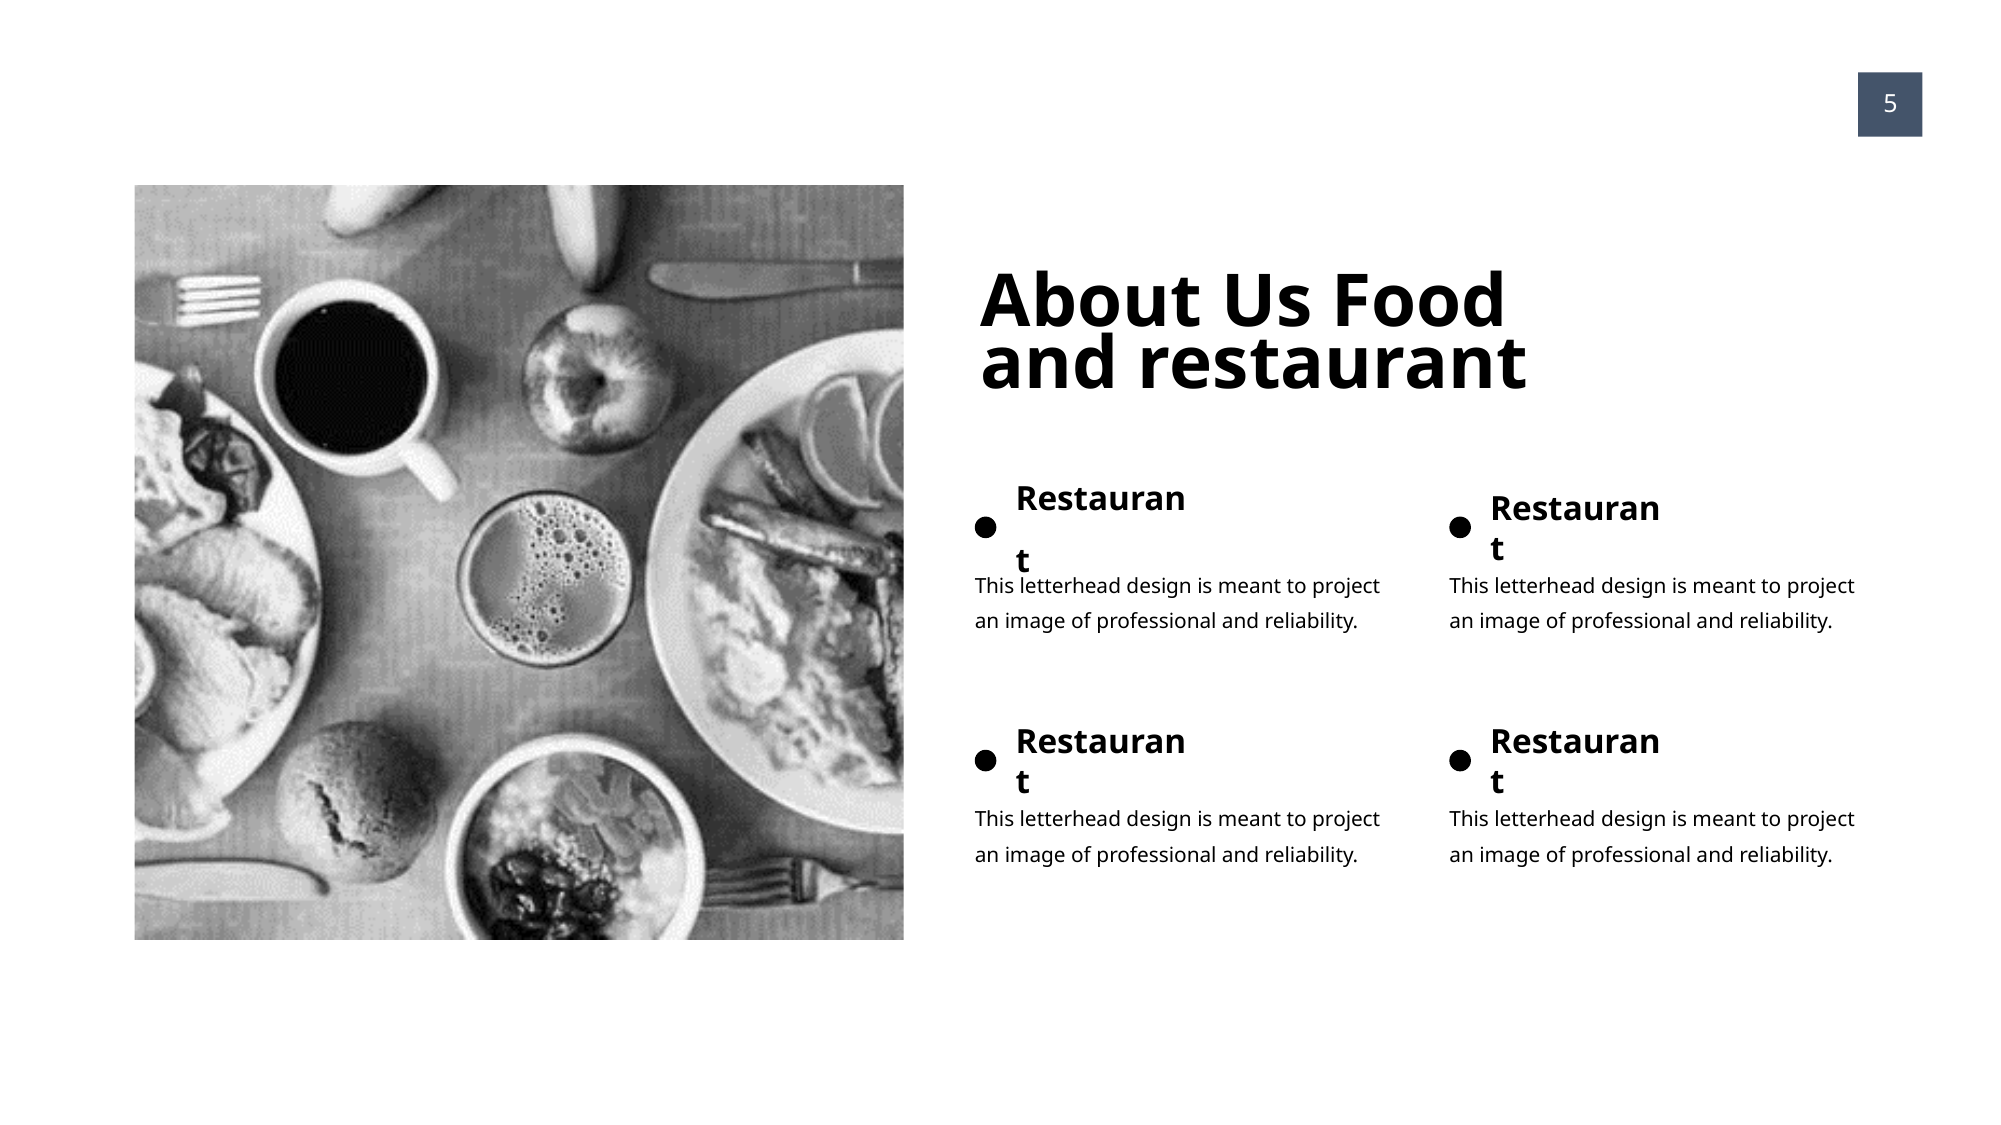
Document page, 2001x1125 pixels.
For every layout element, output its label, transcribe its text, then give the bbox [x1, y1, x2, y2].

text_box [974, 739, 1399, 860]
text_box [1449, 506, 1866, 627]
picture [134, 185, 904, 940]
text_box Restaurant [1015, 495, 1193, 538]
text_box [974, 516, 997, 539]
slide_number 5 [1854, 78, 1927, 130]
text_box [1449, 739, 1866, 860]
text_box About Us Food and restaurant [966, 271, 1544, 411]
text_box This letterhead design is meant to project an image of professional and reliability. [974, 568, 1399, 627]
